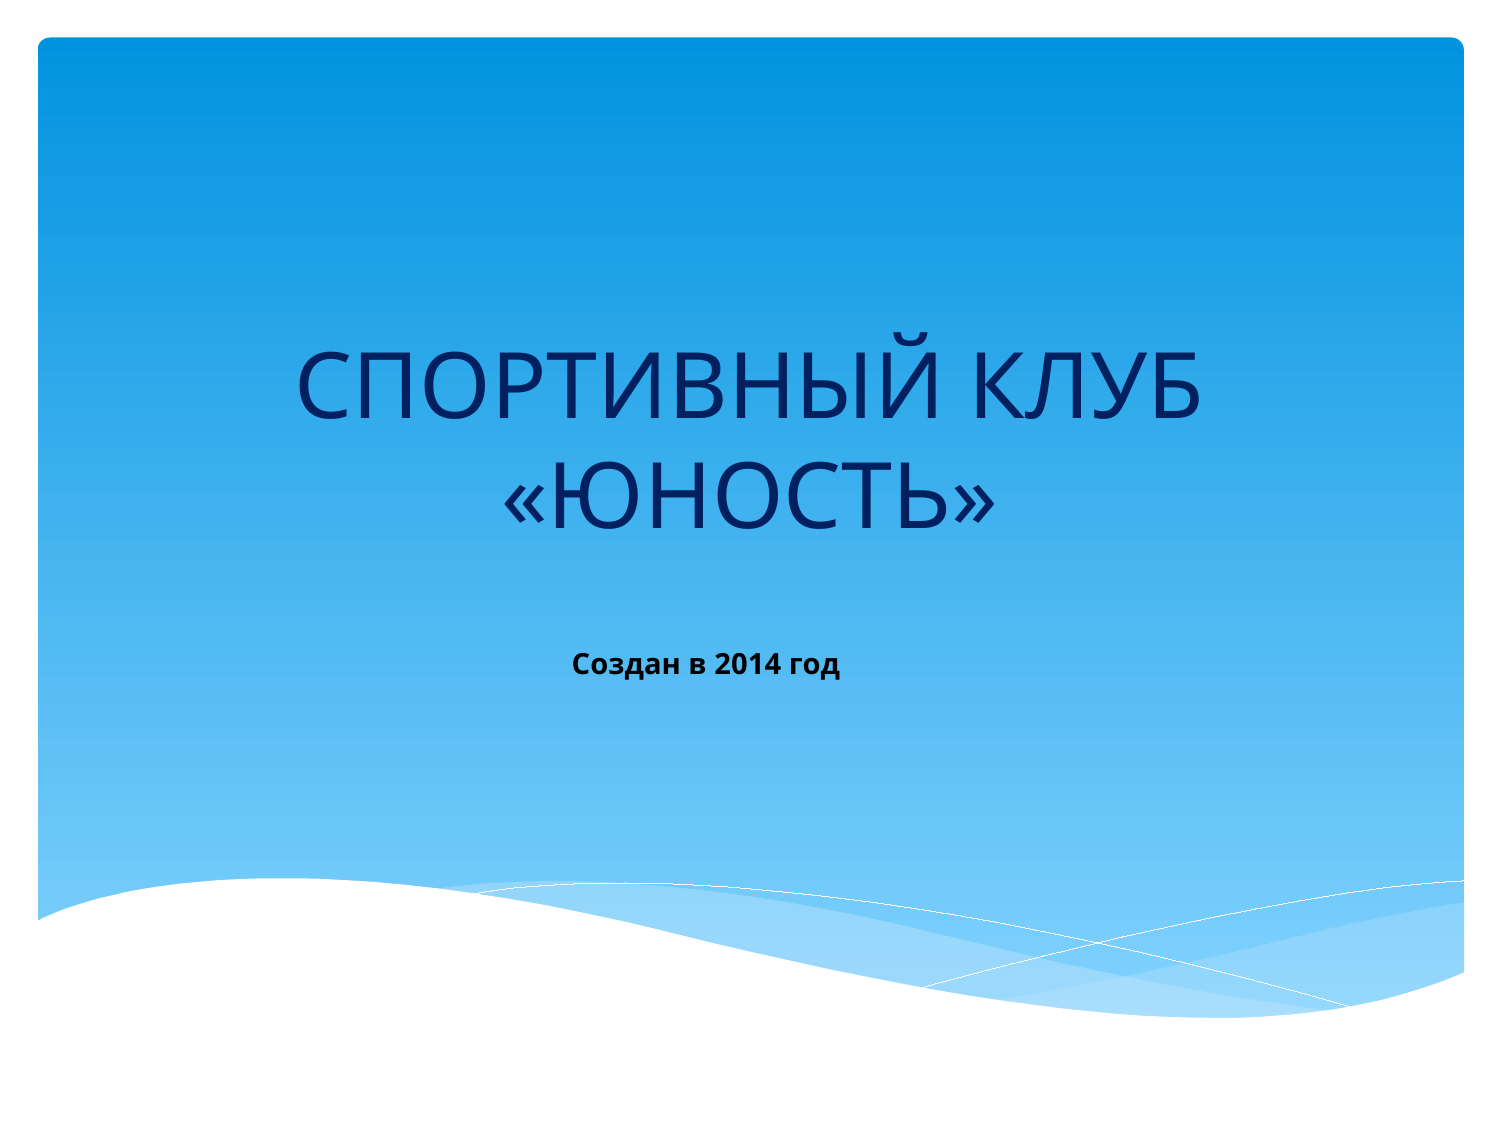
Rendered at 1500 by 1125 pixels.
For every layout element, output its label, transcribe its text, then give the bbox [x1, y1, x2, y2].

title СПОРТИВНЫЙ КЛУБ «ЮНОСТЬ» [112, 262, 1388, 555]
subtitle Создан в 2014 год [225, 637, 1188, 740]
